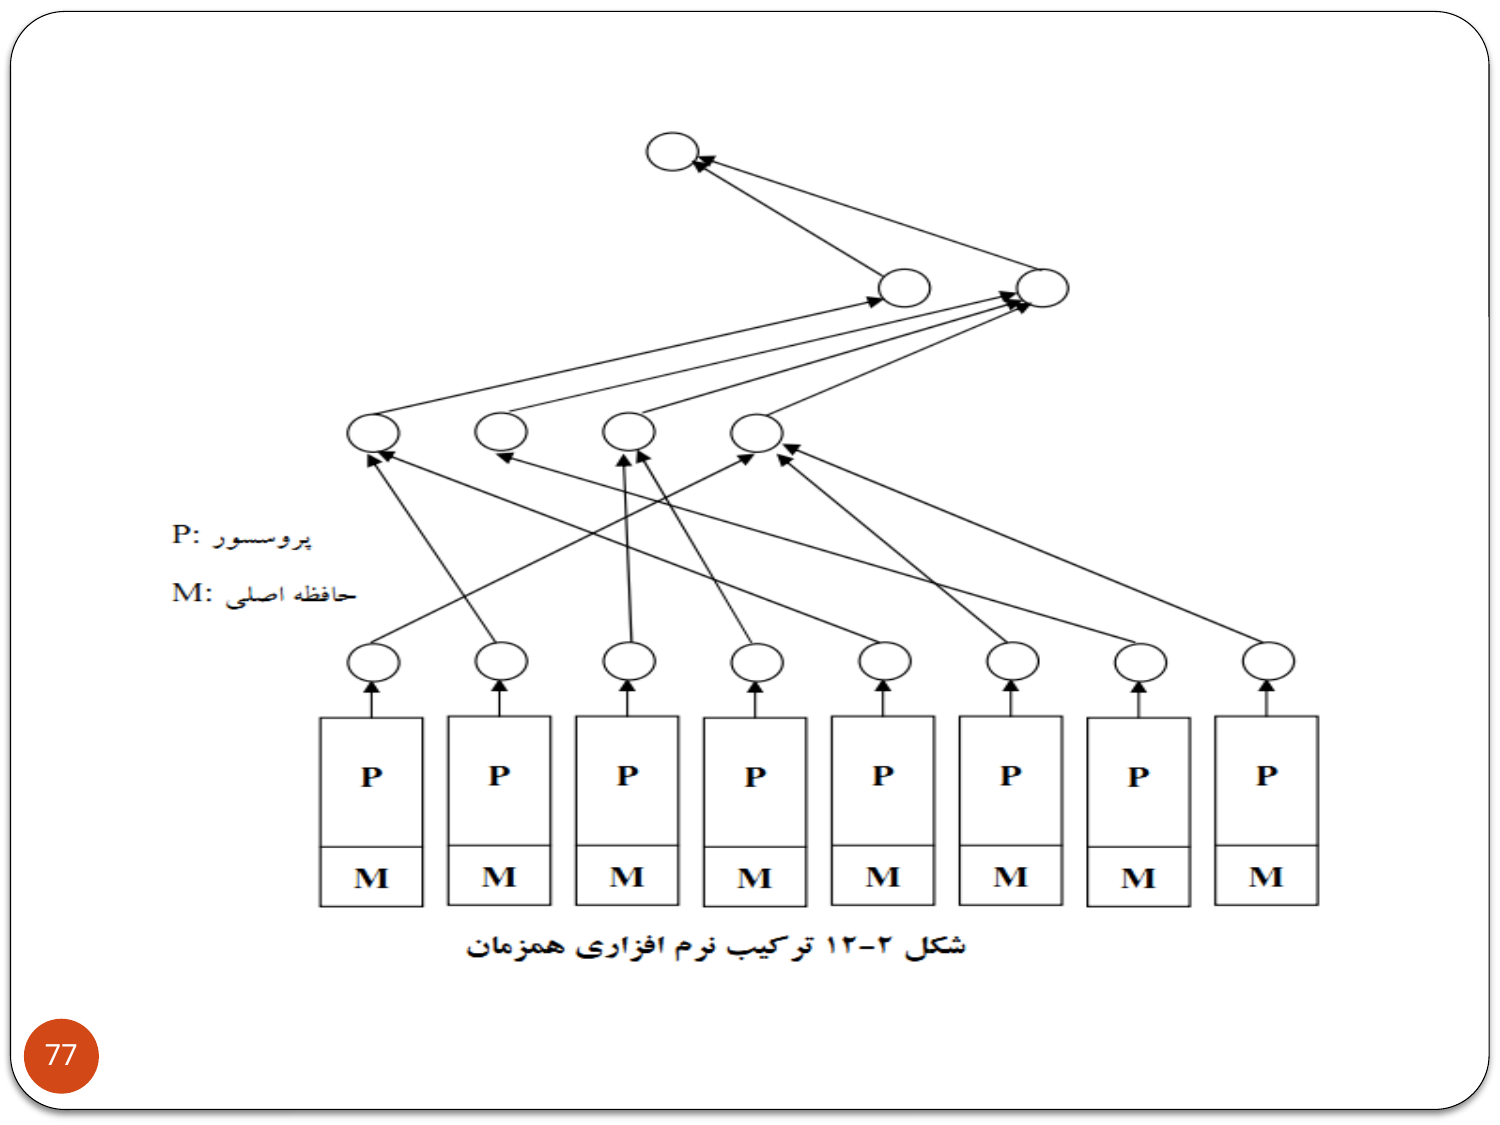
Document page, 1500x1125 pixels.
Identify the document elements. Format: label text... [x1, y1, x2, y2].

slide_number 77 [23, 1018, 99, 1094]
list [112, 71, 1363, 988]
